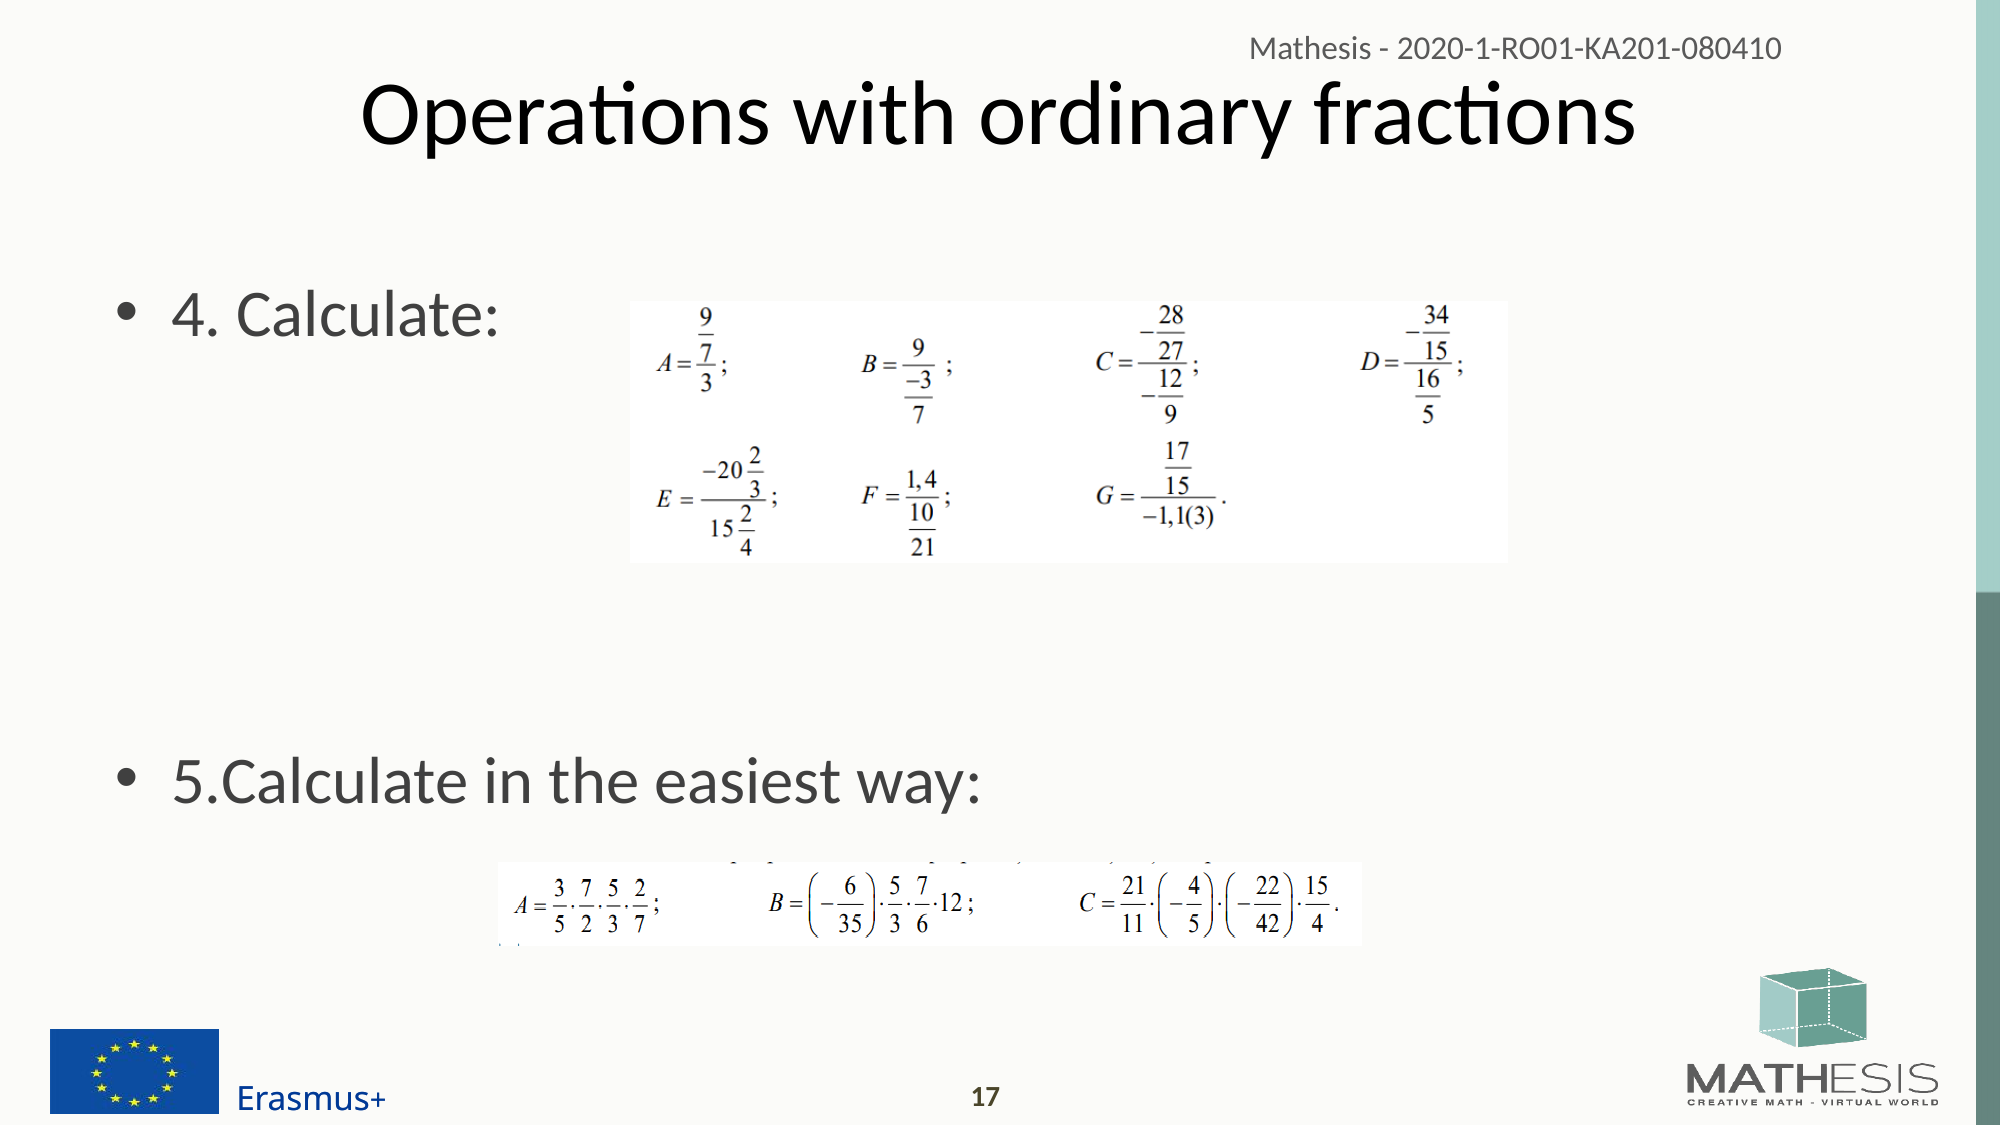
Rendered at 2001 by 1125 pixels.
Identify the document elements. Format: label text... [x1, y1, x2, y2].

picture [498, 862, 1362, 947]
picture [50, 1029, 219, 1114]
title Operations with ordinary fractions [99, 45, 1900, 233]
list 4. Calculate: 5.Calculate in the easiest way: [99, 262, 1900, 1005]
picture [630, 301, 1508, 563]
